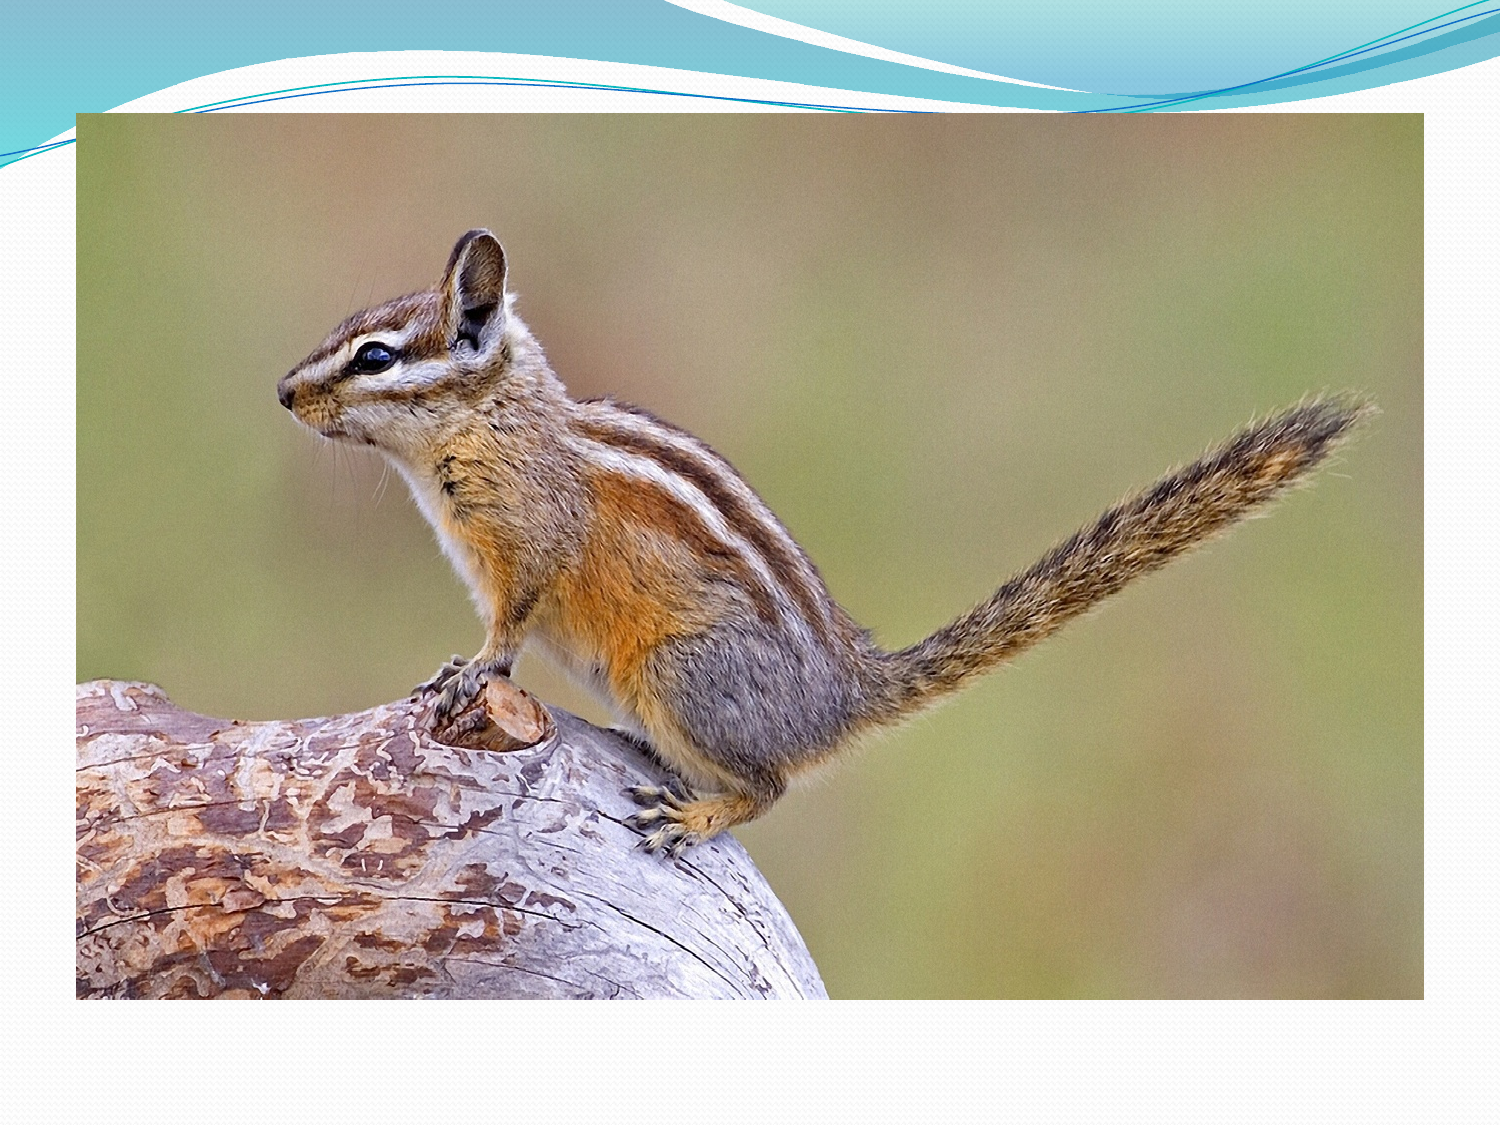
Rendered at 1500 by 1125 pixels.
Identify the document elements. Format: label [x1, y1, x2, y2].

list [76, 113, 1424, 1000]
